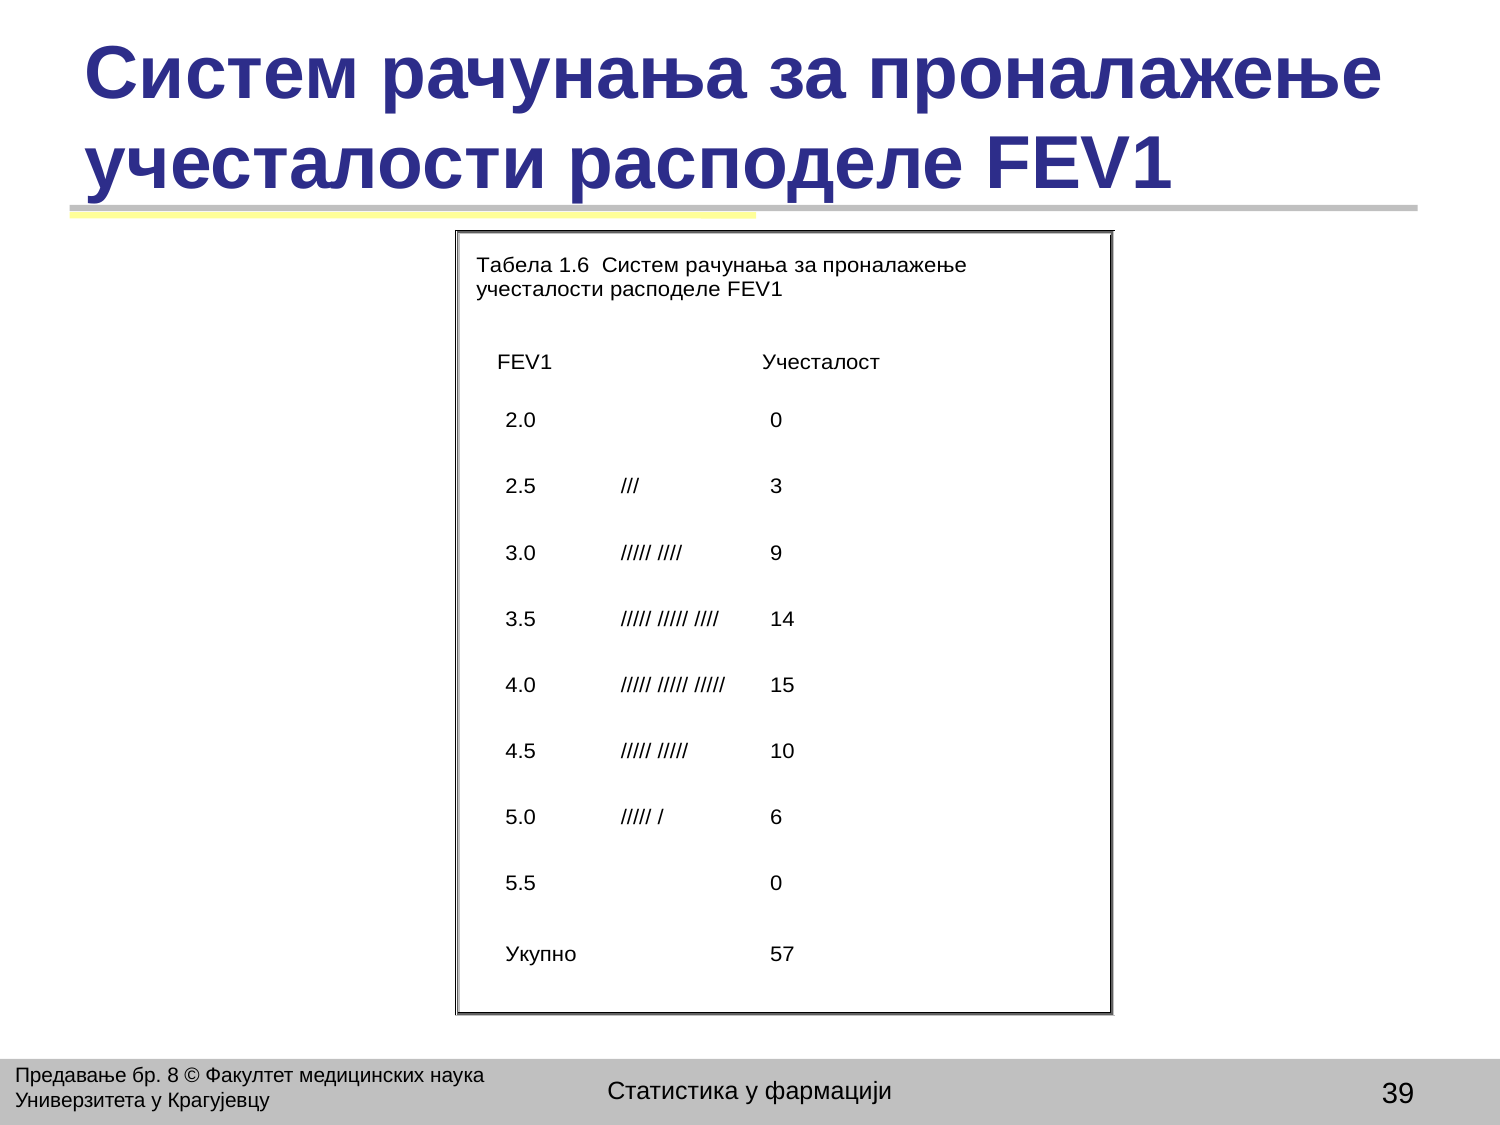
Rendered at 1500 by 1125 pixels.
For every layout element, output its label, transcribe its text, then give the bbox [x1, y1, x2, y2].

footer Статистика у фармацији [512, 1066, 988, 1125]
title Систем рачунања за проналажење учесталости расподеле FEV1 [69, 19, 1426, 208]
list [252, 229, 1316, 1054]
slide_number Предавање бр. 8 © Факултет медицинских наука Универзитета у Крагујевцу [0, 1053, 631, 1108]
slide_number 39 [1079, 1066, 1430, 1125]
